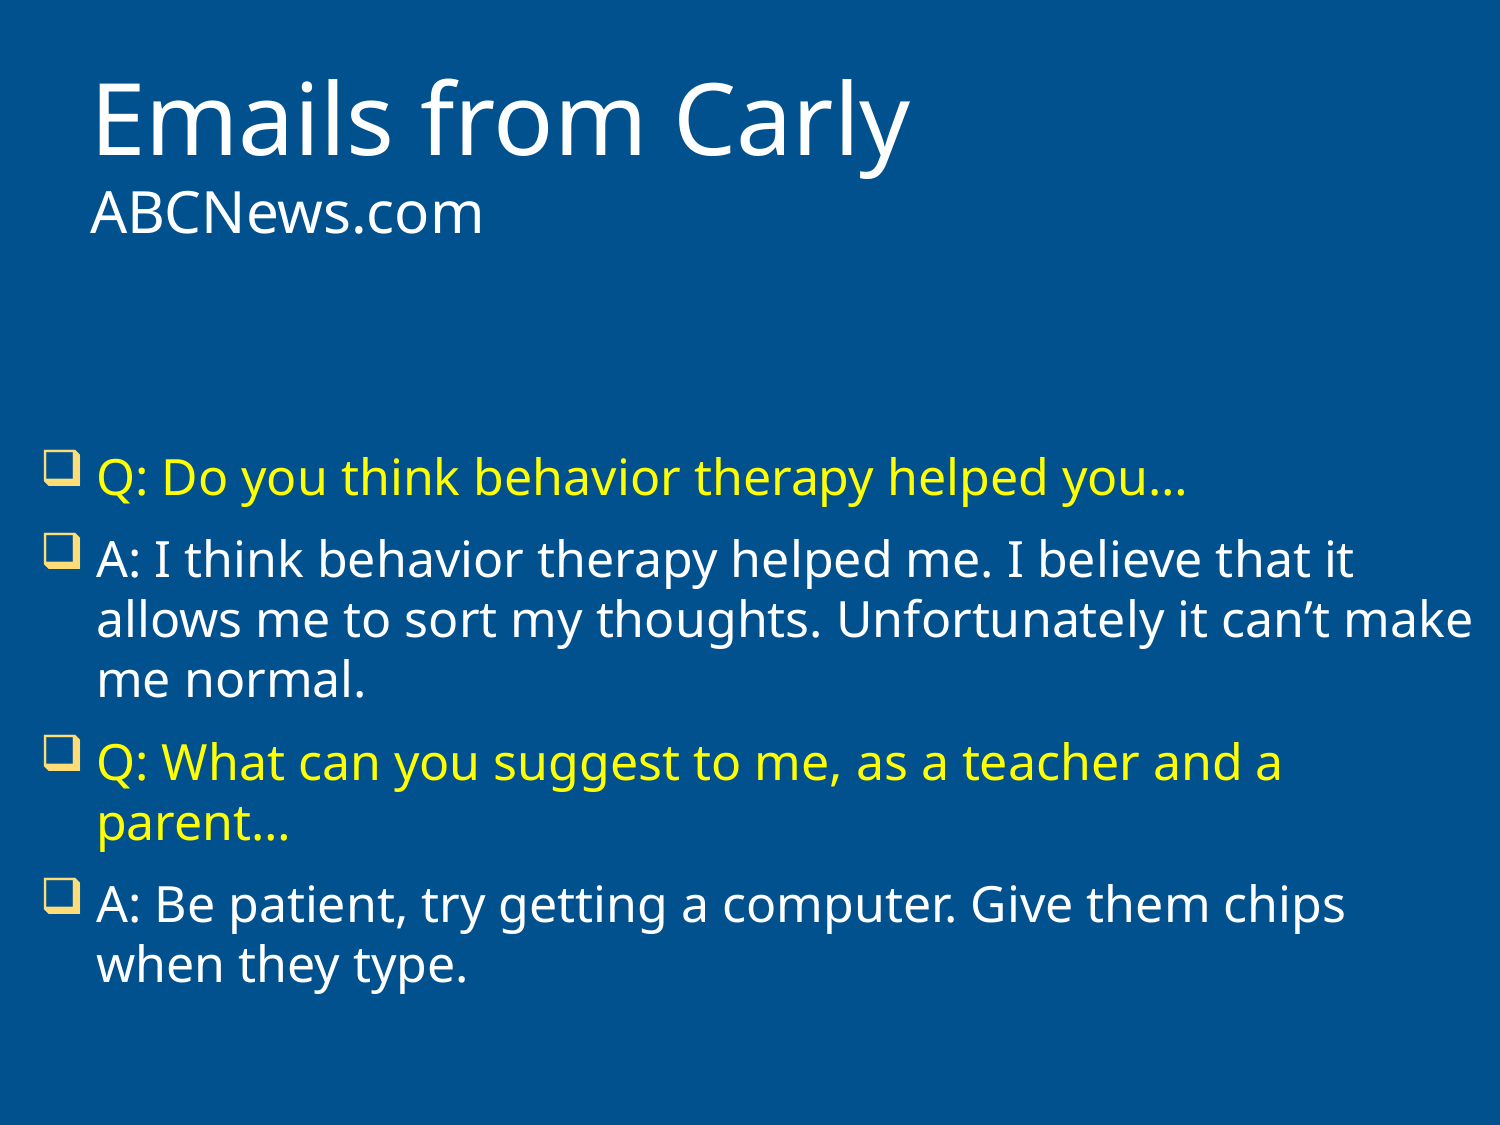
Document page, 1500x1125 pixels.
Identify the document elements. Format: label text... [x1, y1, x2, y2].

list Q: Do you think behavior therapy helped you… A: I think behavior therapy helped me. I believe that it allows me to sort my thoughts. Unfortunately it can’t make me normal. Q: What can you suggest to me, as a teacher and a parent… A: Be patient, try getting a computer. Give them chips when they type. [24, 287, 1500, 1125]
title Emails from Carly ABCNews.com [75, 37, 1425, 263]
